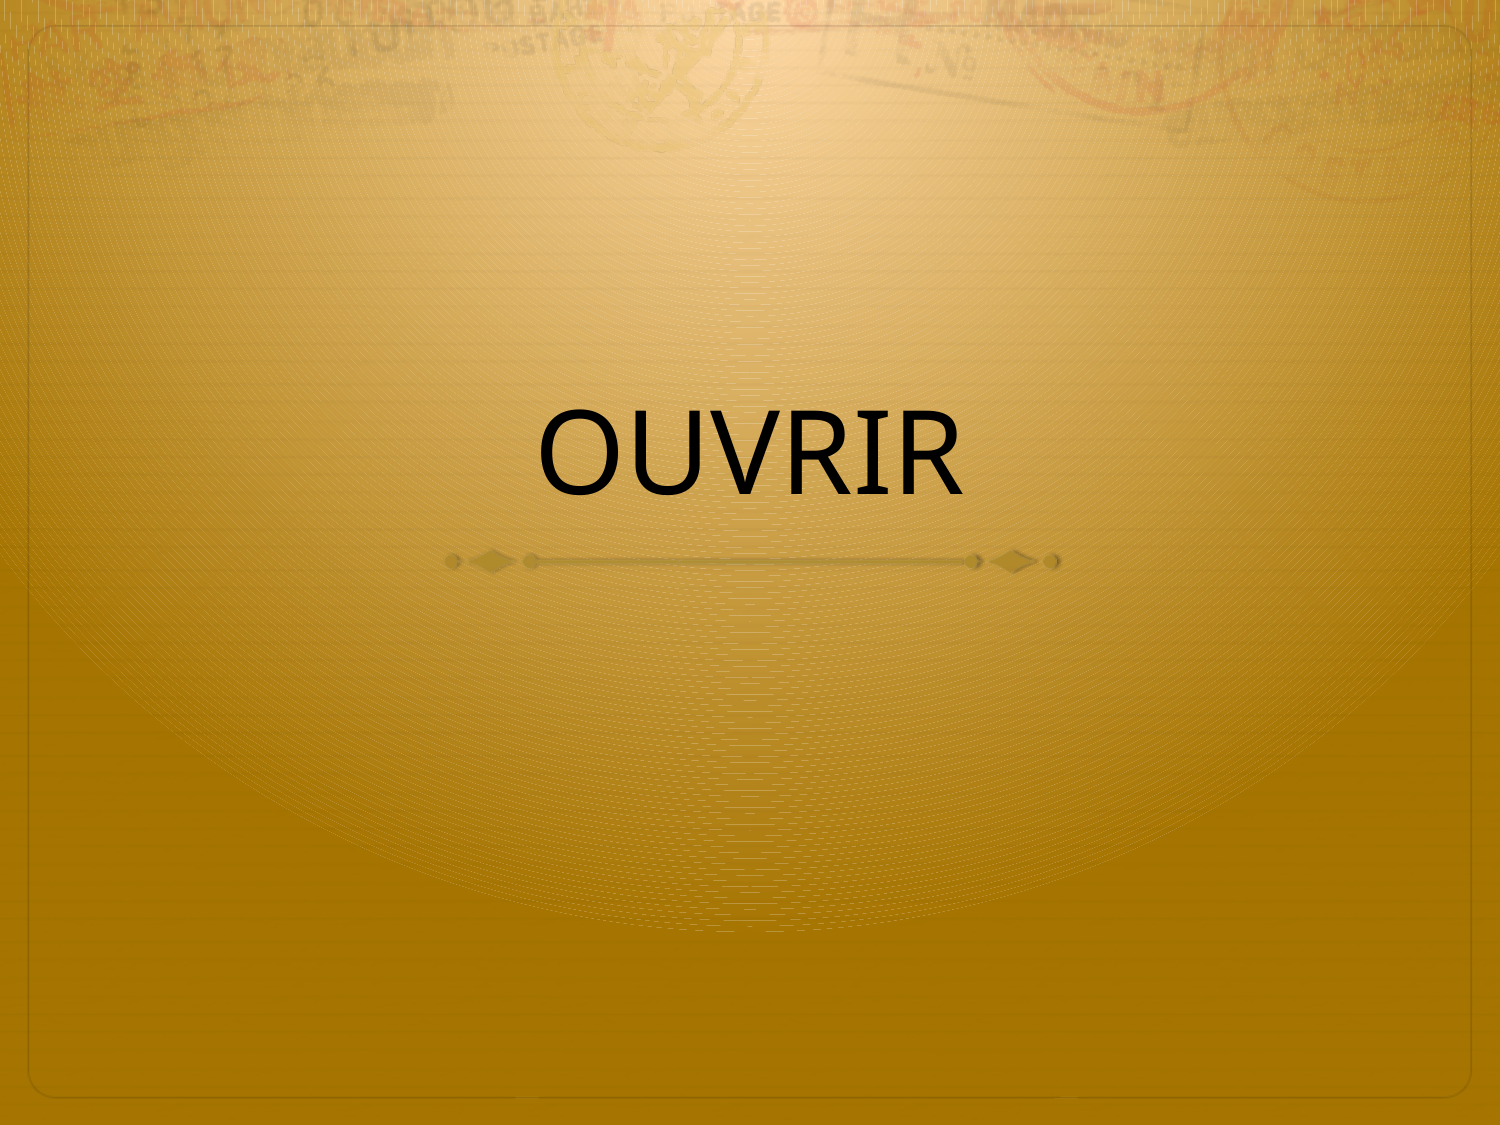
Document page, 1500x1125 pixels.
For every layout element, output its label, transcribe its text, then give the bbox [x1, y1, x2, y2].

title OUVRIR [93, 210, 1407, 525]
picture [0, 0, 1500, 1125]
